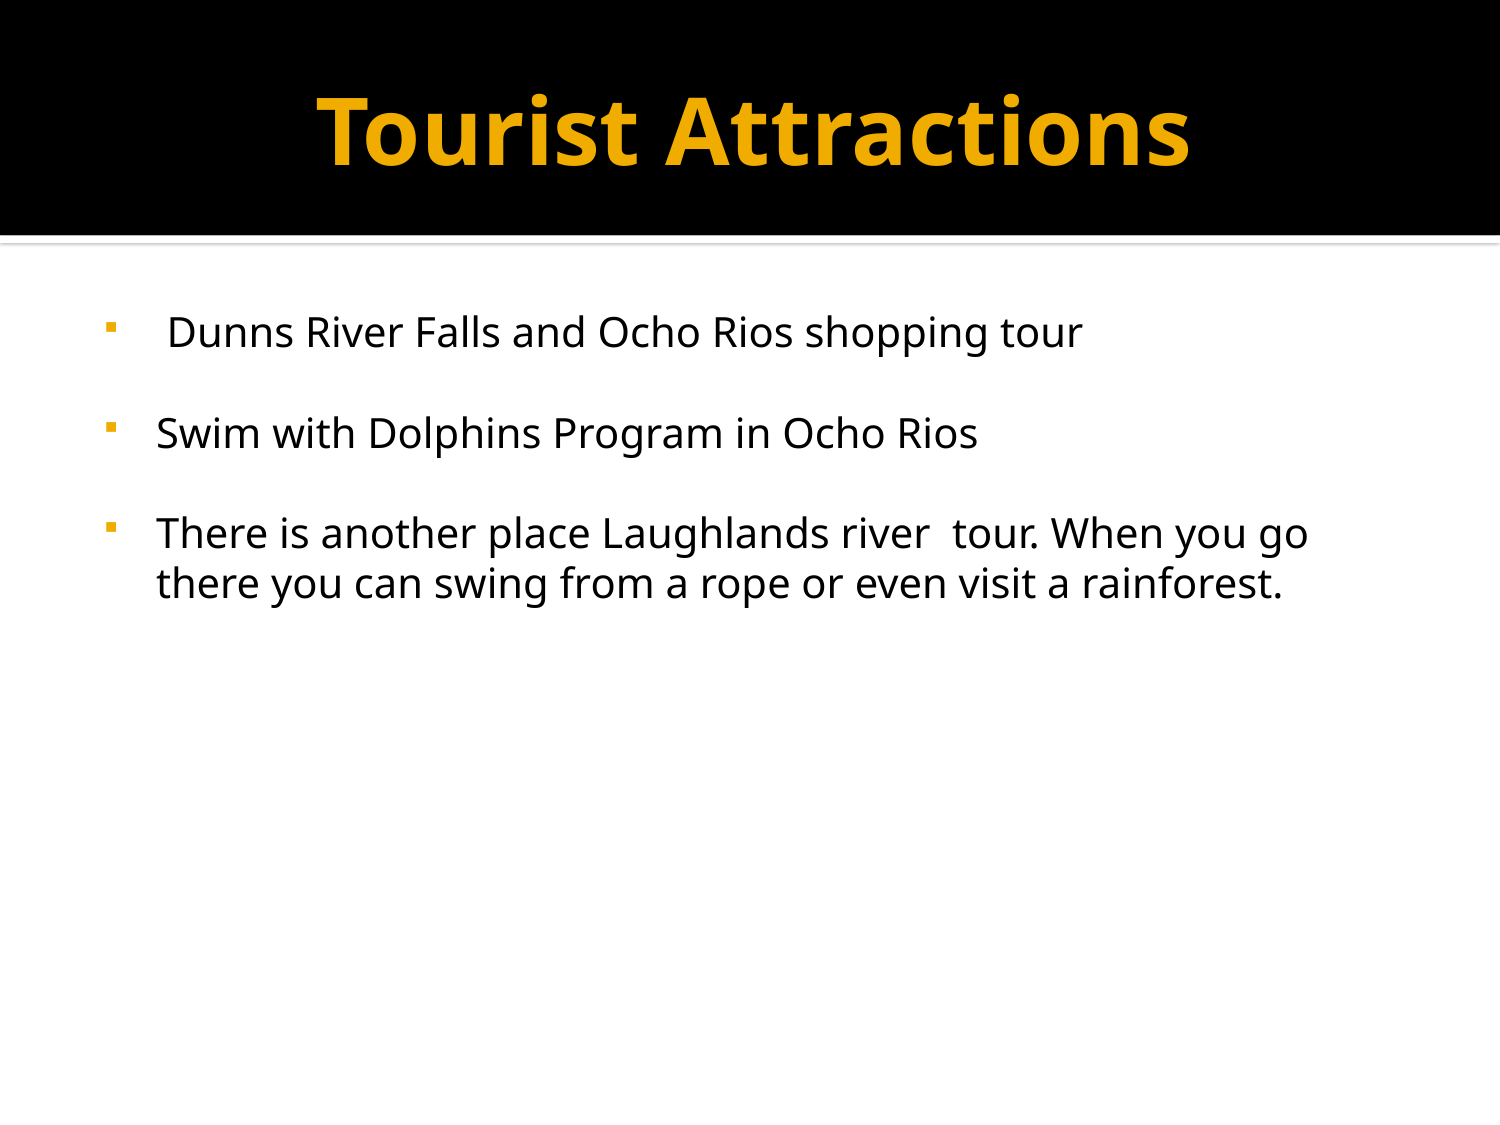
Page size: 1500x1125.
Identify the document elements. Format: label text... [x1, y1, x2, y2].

title Tourist Attractions [75, 25, 1425, 231]
list Dunns River Falls and Ocho Rios shopping tour Swim with Dolphins Program in Ocho Rios There is another place Laughlands river tour. When you go there you can swing from a rope or even visit a rainforest. [75, 291, 1425, 1050]
